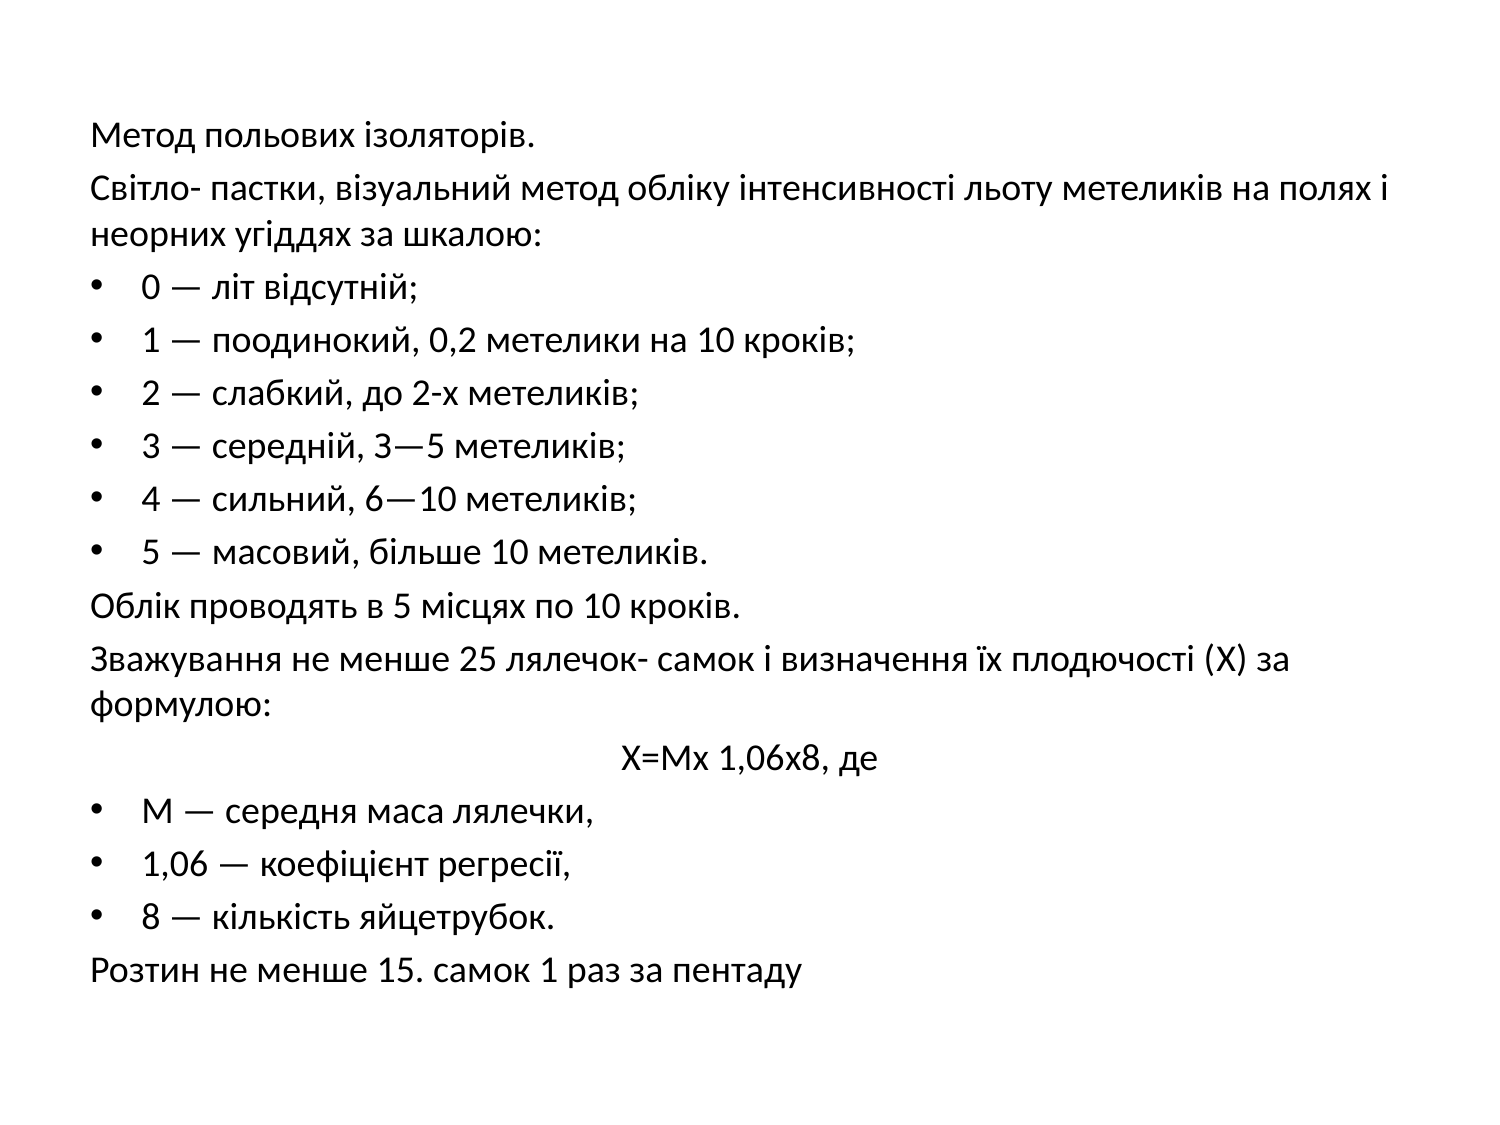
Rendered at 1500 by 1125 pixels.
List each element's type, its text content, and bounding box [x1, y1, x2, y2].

list Метод польових ізоляторів. Світло- пастки, візуальний метод обліку інтенсивності льоту метеликів на полях і неорних угіддях за шкалою: 0 — літ відсутній; 1 — поодинокий, 0,2 метелики на 10 кроків; 2 — слабкий, до 2-х метеликів; 3 — середній, З—5 метеликів; 4 — сильний, 6—10 метеликів; 5 — масовий, більше 10 метеликів. Облік проводять в 5 місцях по 10 кроків. Зважування не менше 25 лялечок- самок і визначення їх плодючості (X) за формулою: Х=Мх 1,06x8, де М — середня маса лялечки, 1,06 — коефіцієнт регресії, 8 — кількість яйцетрубок. Розтин не менше 15. самок 1 раз за пентаду [75, 101, 1425, 1005]
